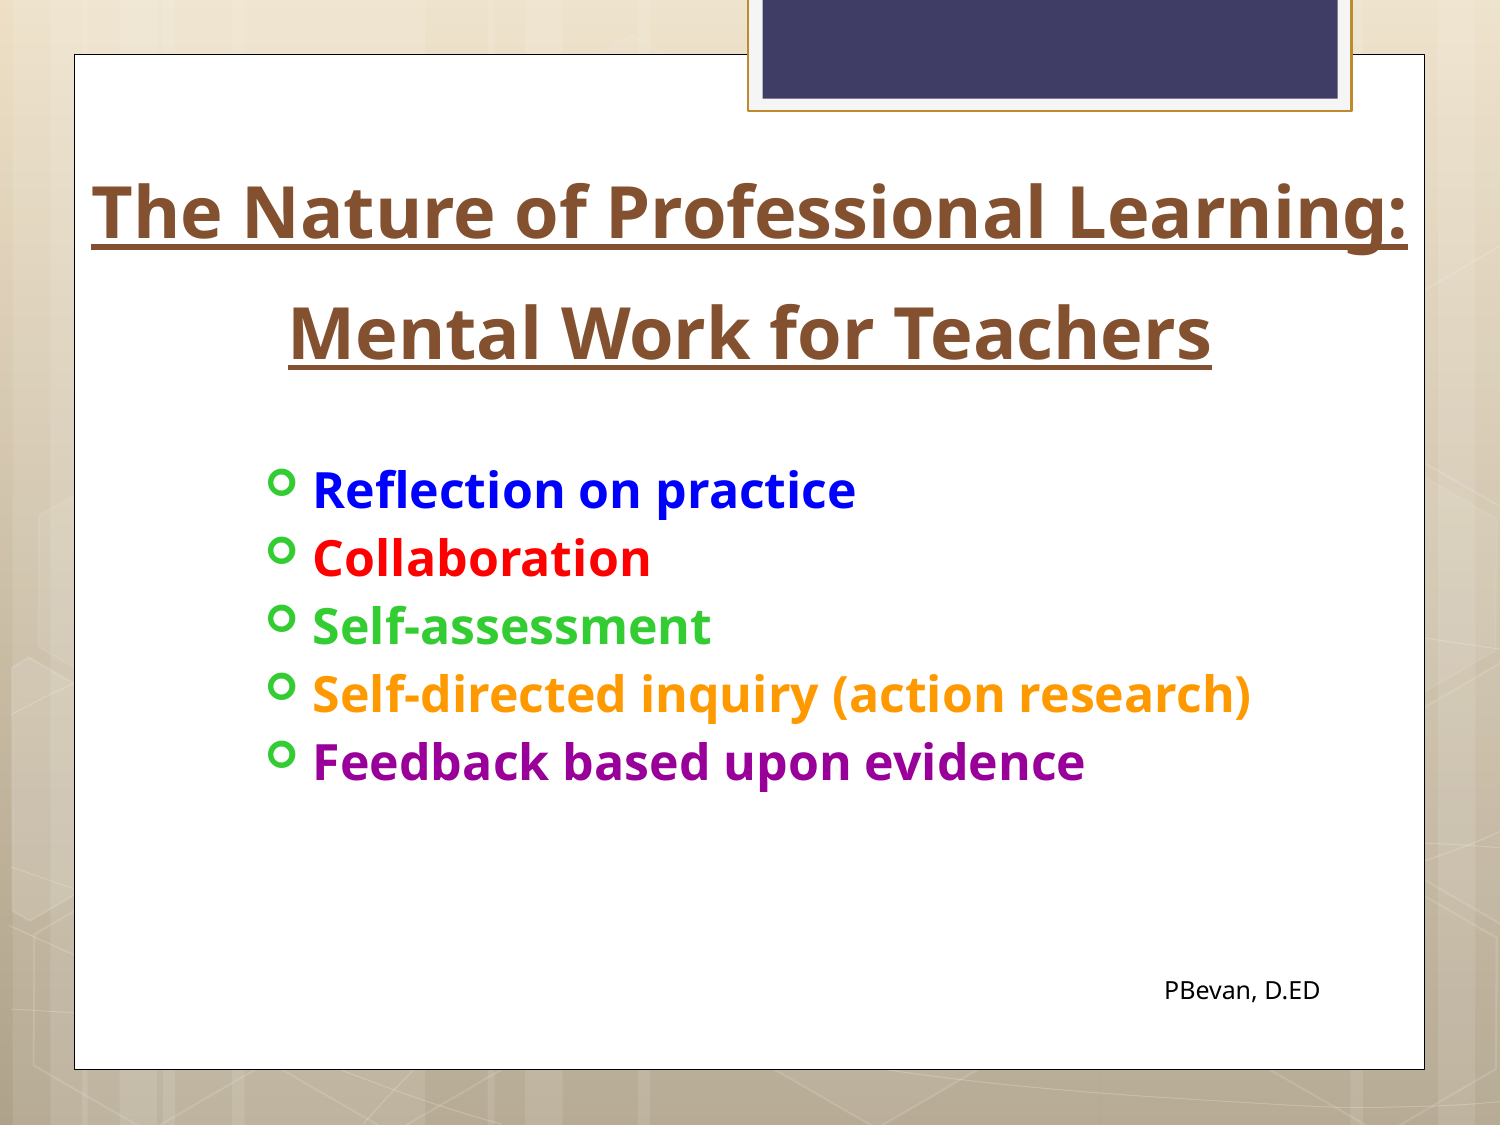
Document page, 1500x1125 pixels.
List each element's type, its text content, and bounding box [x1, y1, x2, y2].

title The Nature of Professional Learning: Mental Work for Teachers [75, 125, 1425, 380]
list Reflection on practice Collaboration Self-assessment Self-directed inquiry (action research) Feedback based upon evidence [249, 462, 1417, 1019]
footer PBevan, D.ED [761, 960, 1336, 1020]
